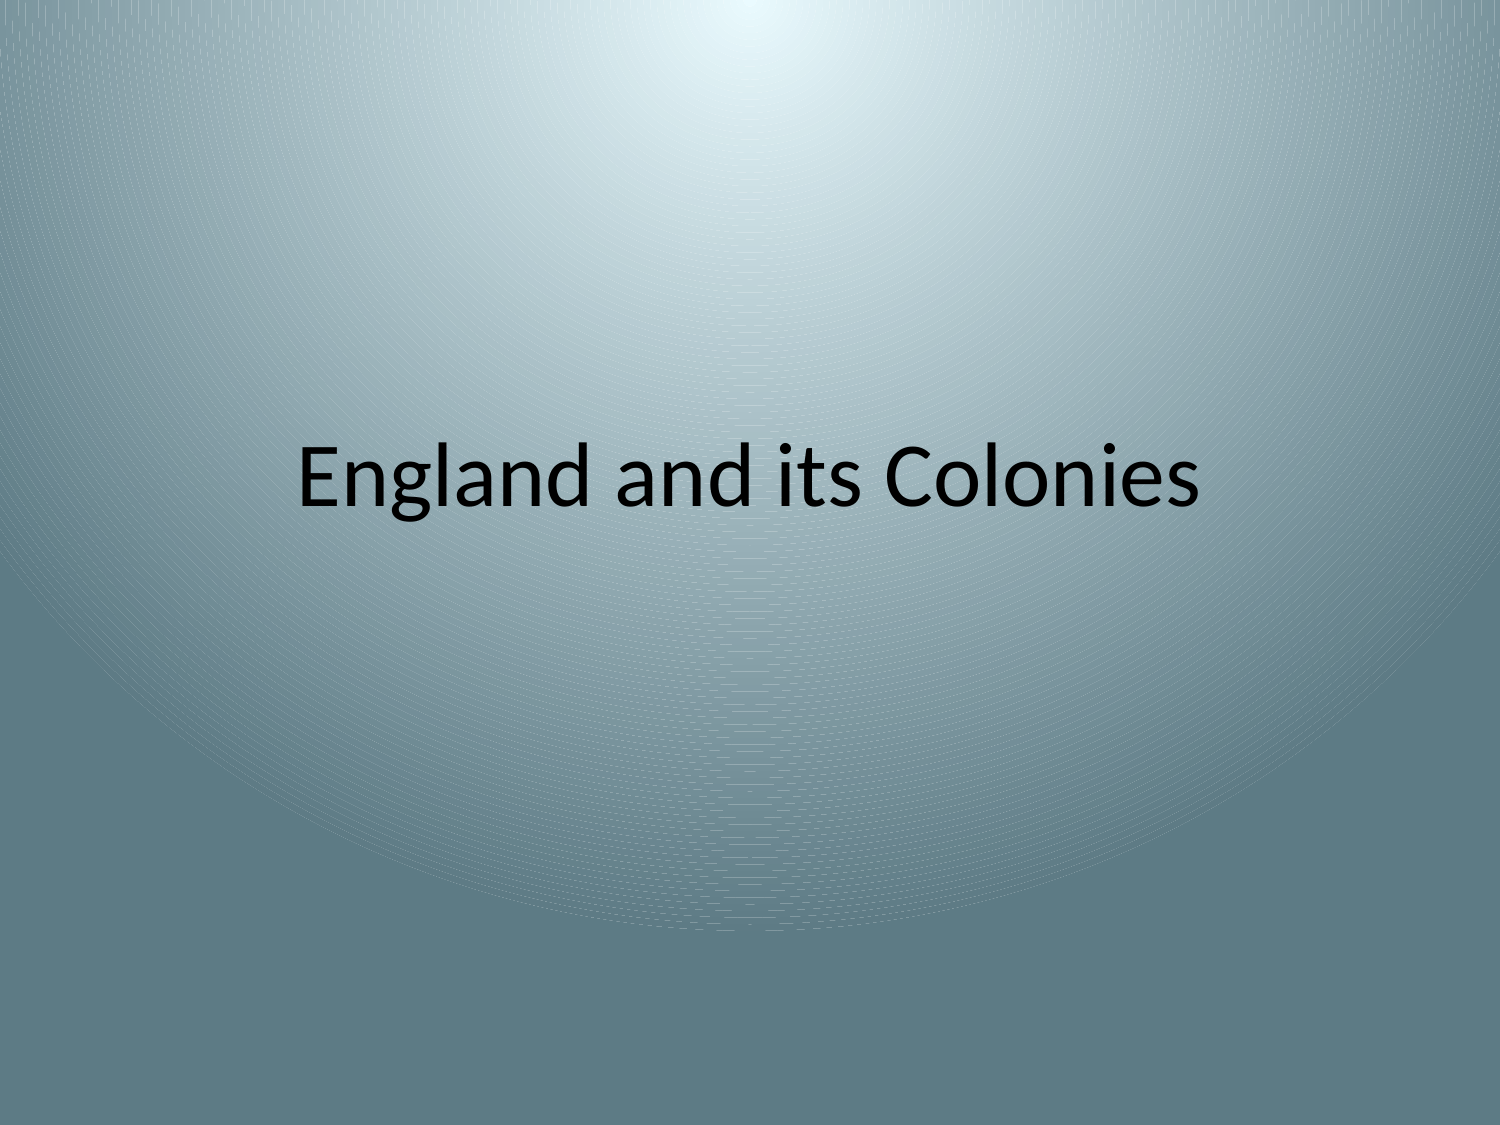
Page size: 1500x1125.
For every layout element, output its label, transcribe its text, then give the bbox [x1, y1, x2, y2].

title England and its Colonies [112, 349, 1388, 591]
